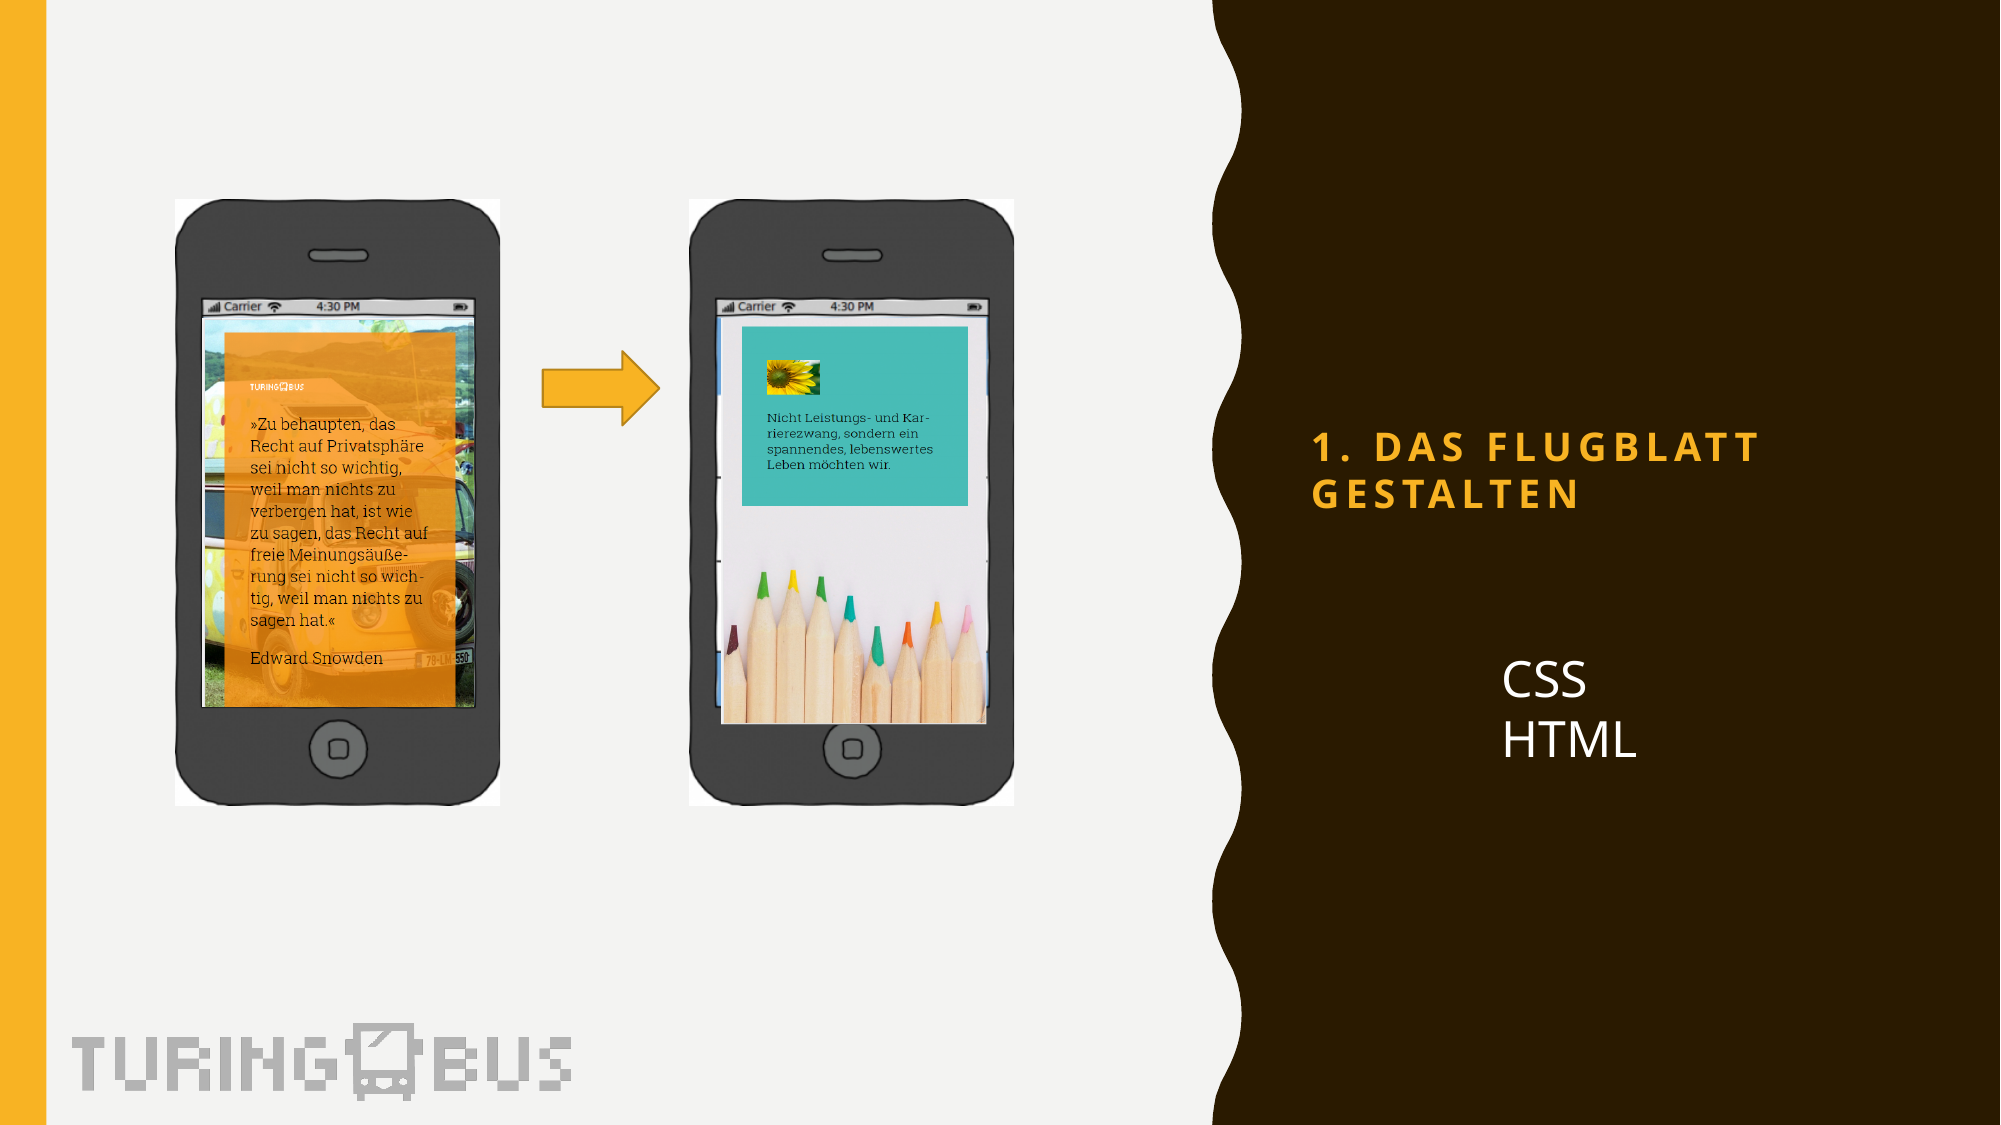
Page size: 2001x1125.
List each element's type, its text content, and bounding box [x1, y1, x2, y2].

text_box CSS HTML [1487, 639, 1978, 775]
picture [72, 1023, 571, 1101]
text_box [541, 350, 659, 427]
title 1. Das Flugblatt Gestalten [1295, 327, 1956, 525]
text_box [145, 178, 501, 806]
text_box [659, 178, 1015, 806]
